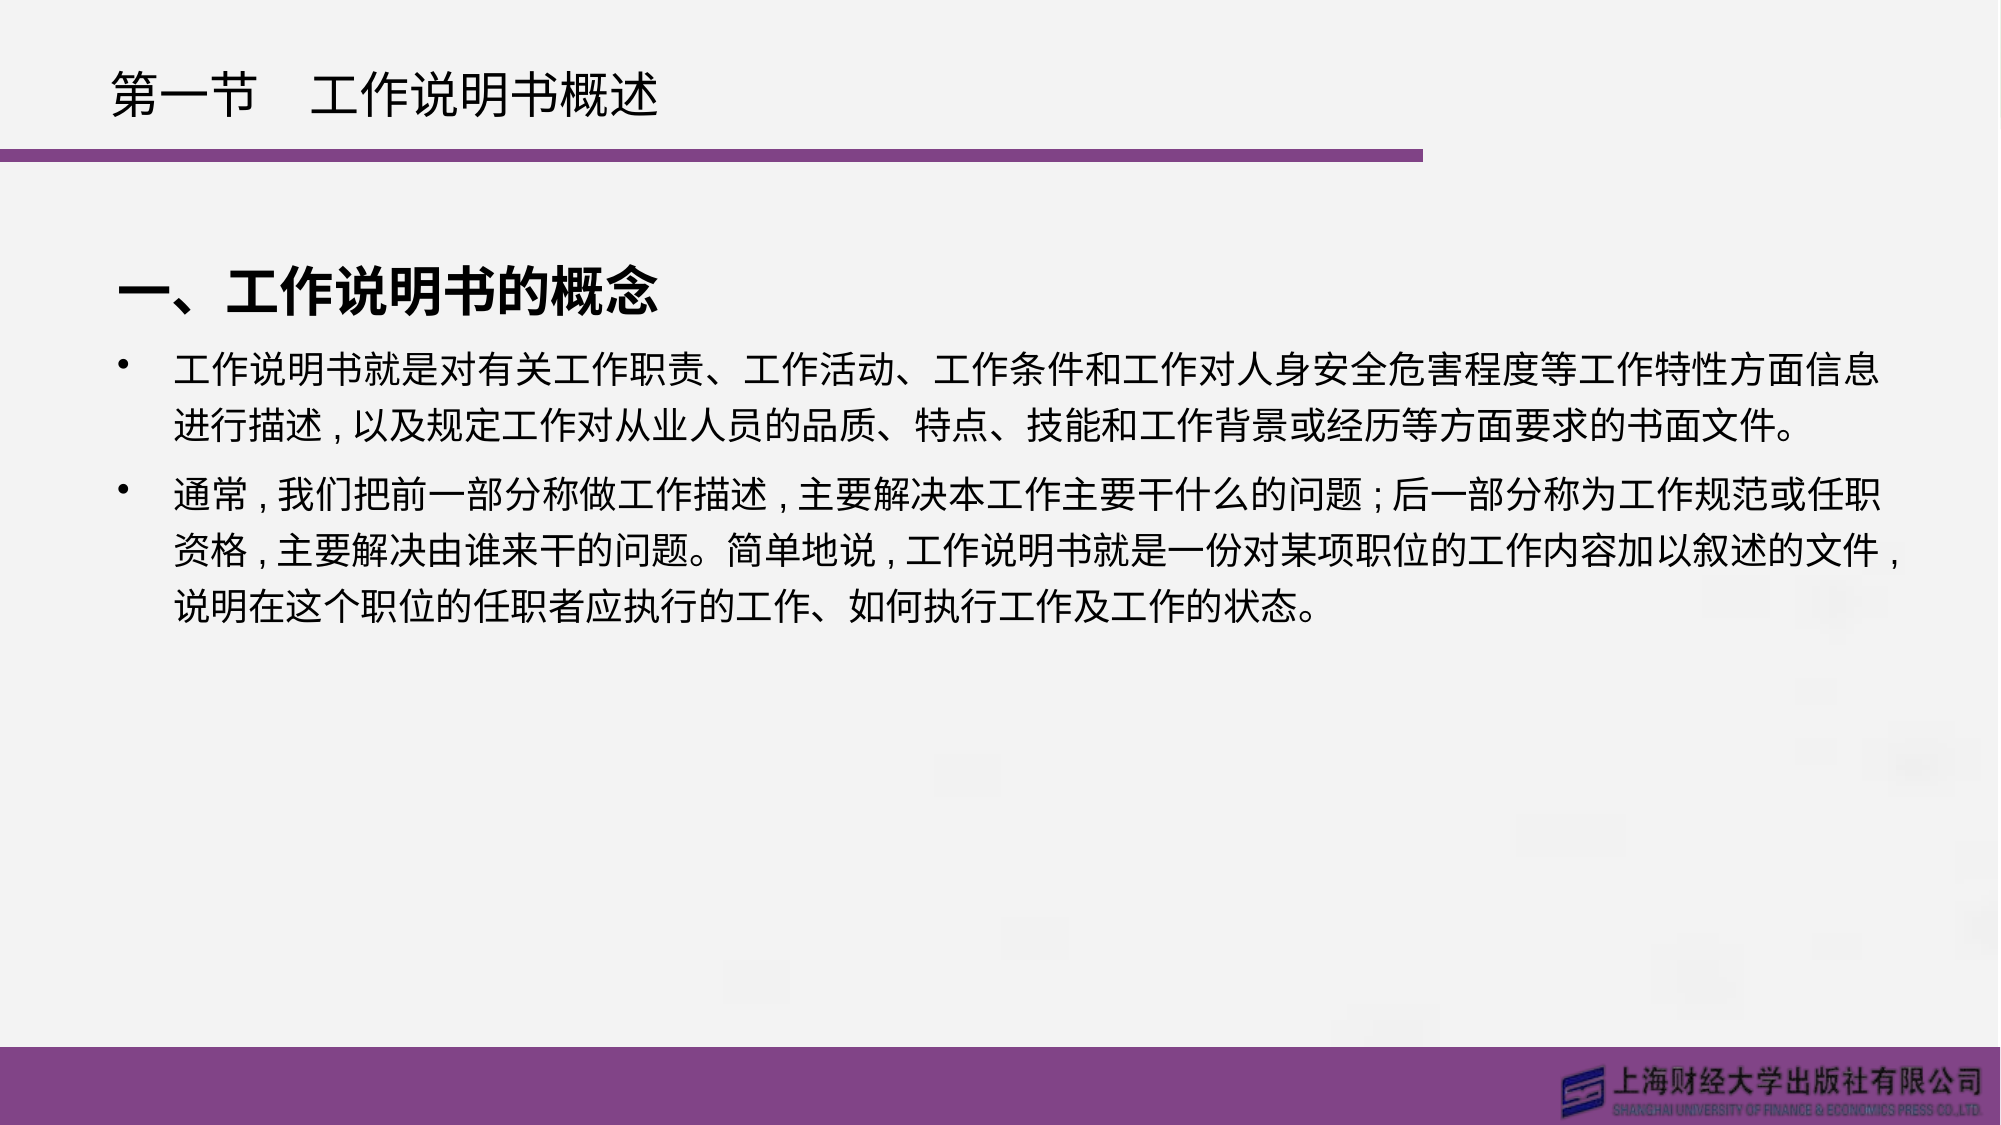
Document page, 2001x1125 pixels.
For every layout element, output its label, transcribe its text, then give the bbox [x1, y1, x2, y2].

list 一、工作说明书的概念 工作说明书就是对有关工作职责、工作活动、工作条件和工作对人身安全危害程度等工作特性方面信息进行描述,以及规定工作对从业人员的品质、特点、技能和工作背景或经历等方面要求的书面文件。 通常,我们把前一部分称做工作描述,主要解决本工作主要干什么的问题;后一部分称为工作规范或任职资格,主要解决由谁来干的问题。简单地说,工作说明书就是一份对某项职位的工作内容加以叙述的文件,说明在这个职位的任职者应执行的工作、如何执行工作及工作的状态。 [102, 233, 1898, 1032]
title 第一节 工作说明书概述 [94, 42, 1451, 146]
picture [0, 0, 2001, 1125]
